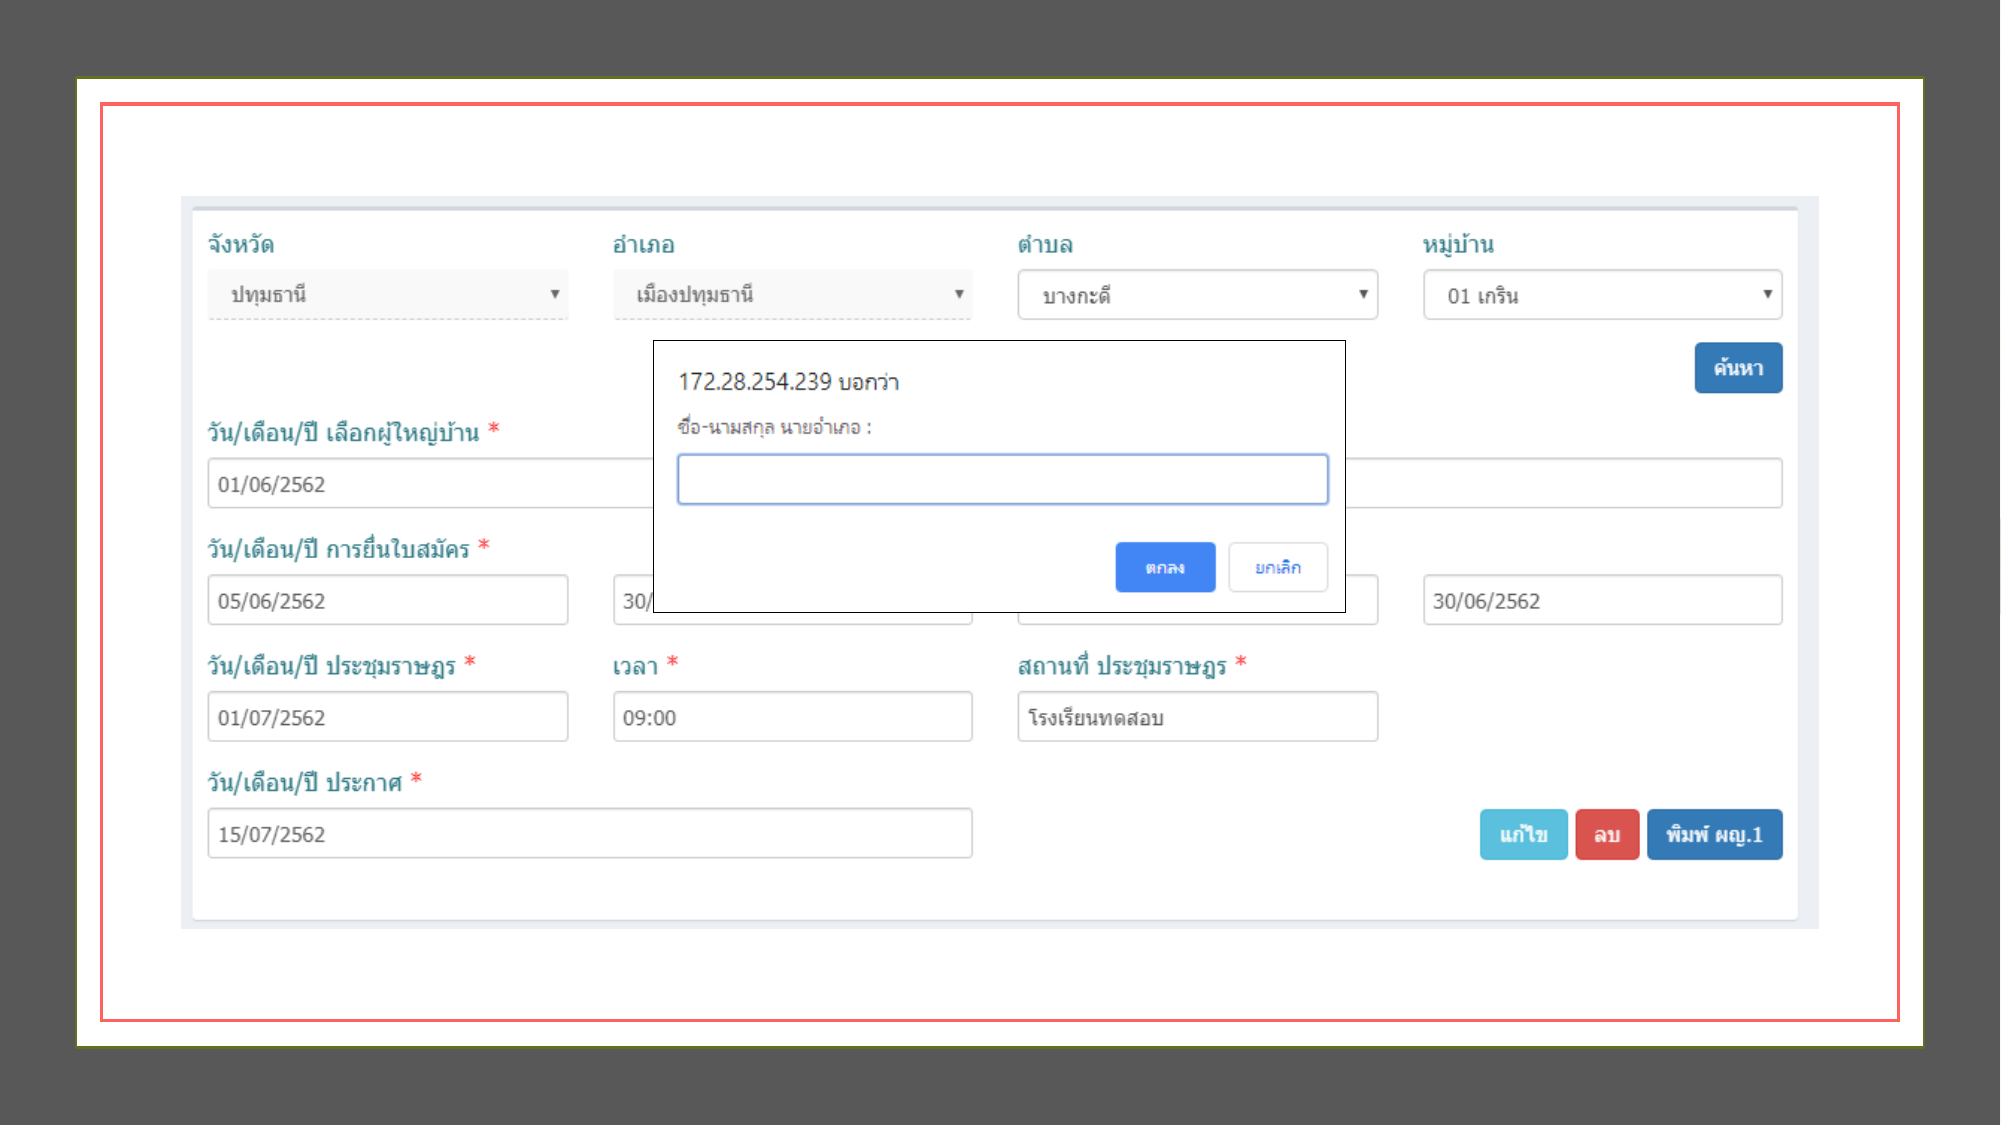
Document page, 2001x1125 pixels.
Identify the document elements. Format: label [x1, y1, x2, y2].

text_box [181, 195, 1819, 930]
text_box [0, 0, 2000, 1125]
